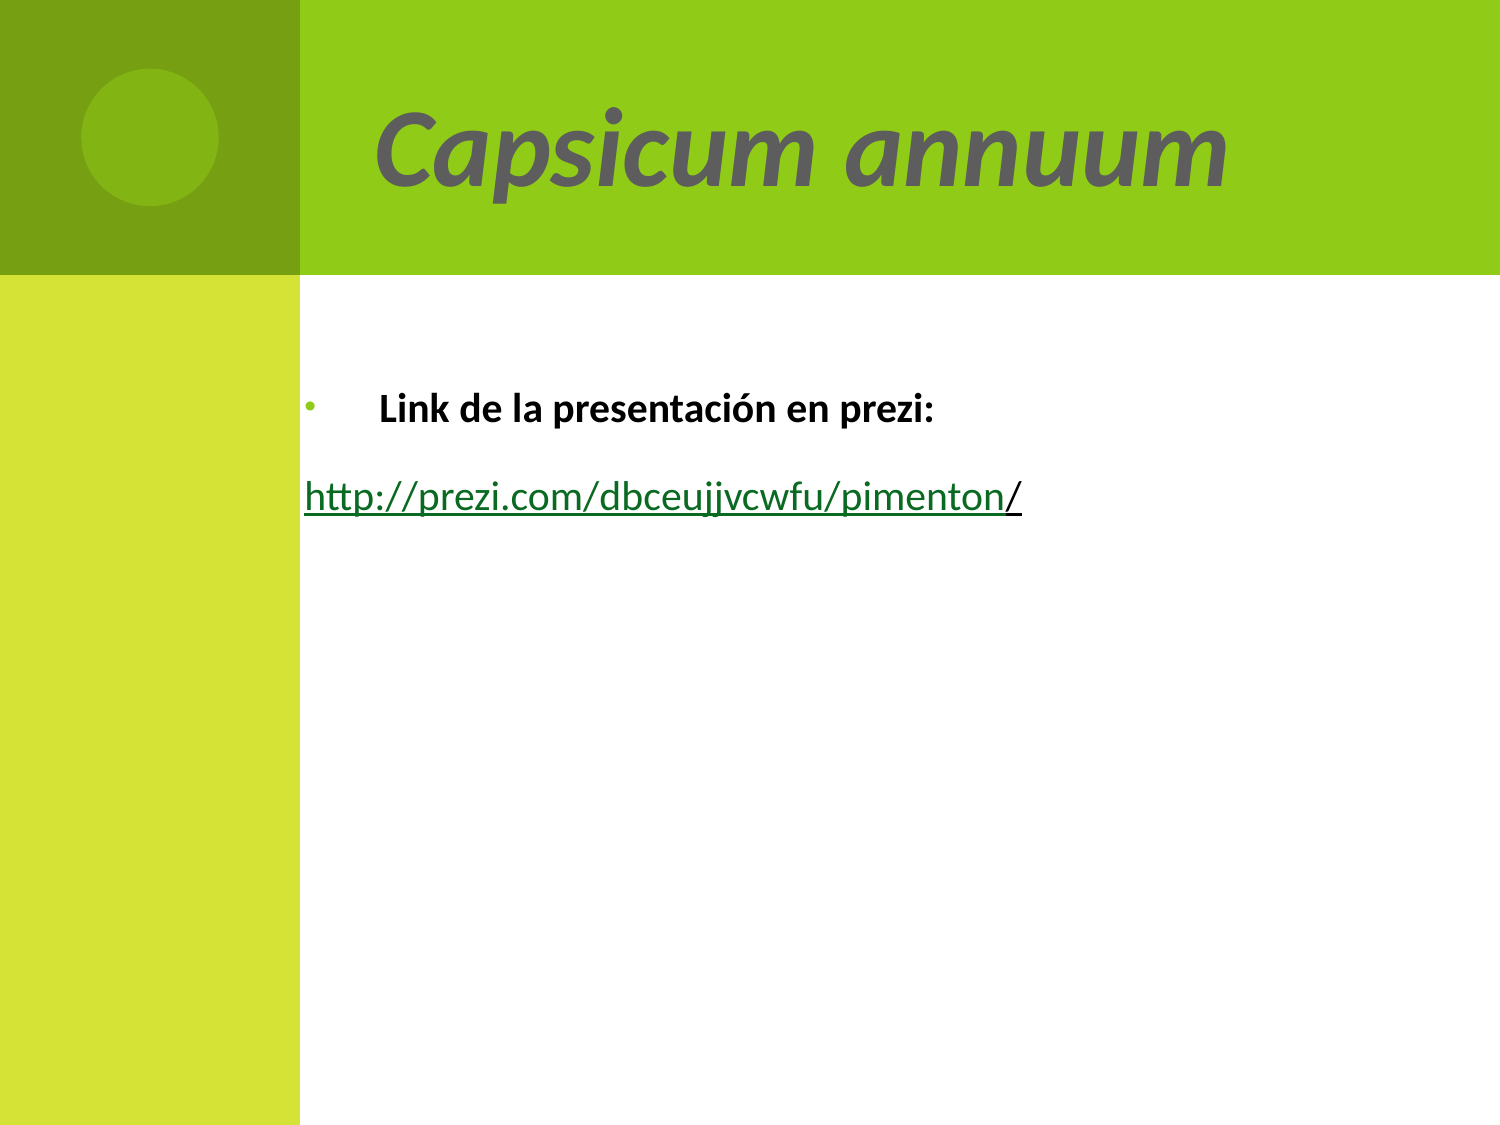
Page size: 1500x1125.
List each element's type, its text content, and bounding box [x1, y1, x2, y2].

list Link de la presentación en prezi: http://prezi.com/dbceujjvcwfu/pimenton/ [289, 373, 1424, 1083]
text_box Capsicum annuum [312, 66, 1294, 217]
